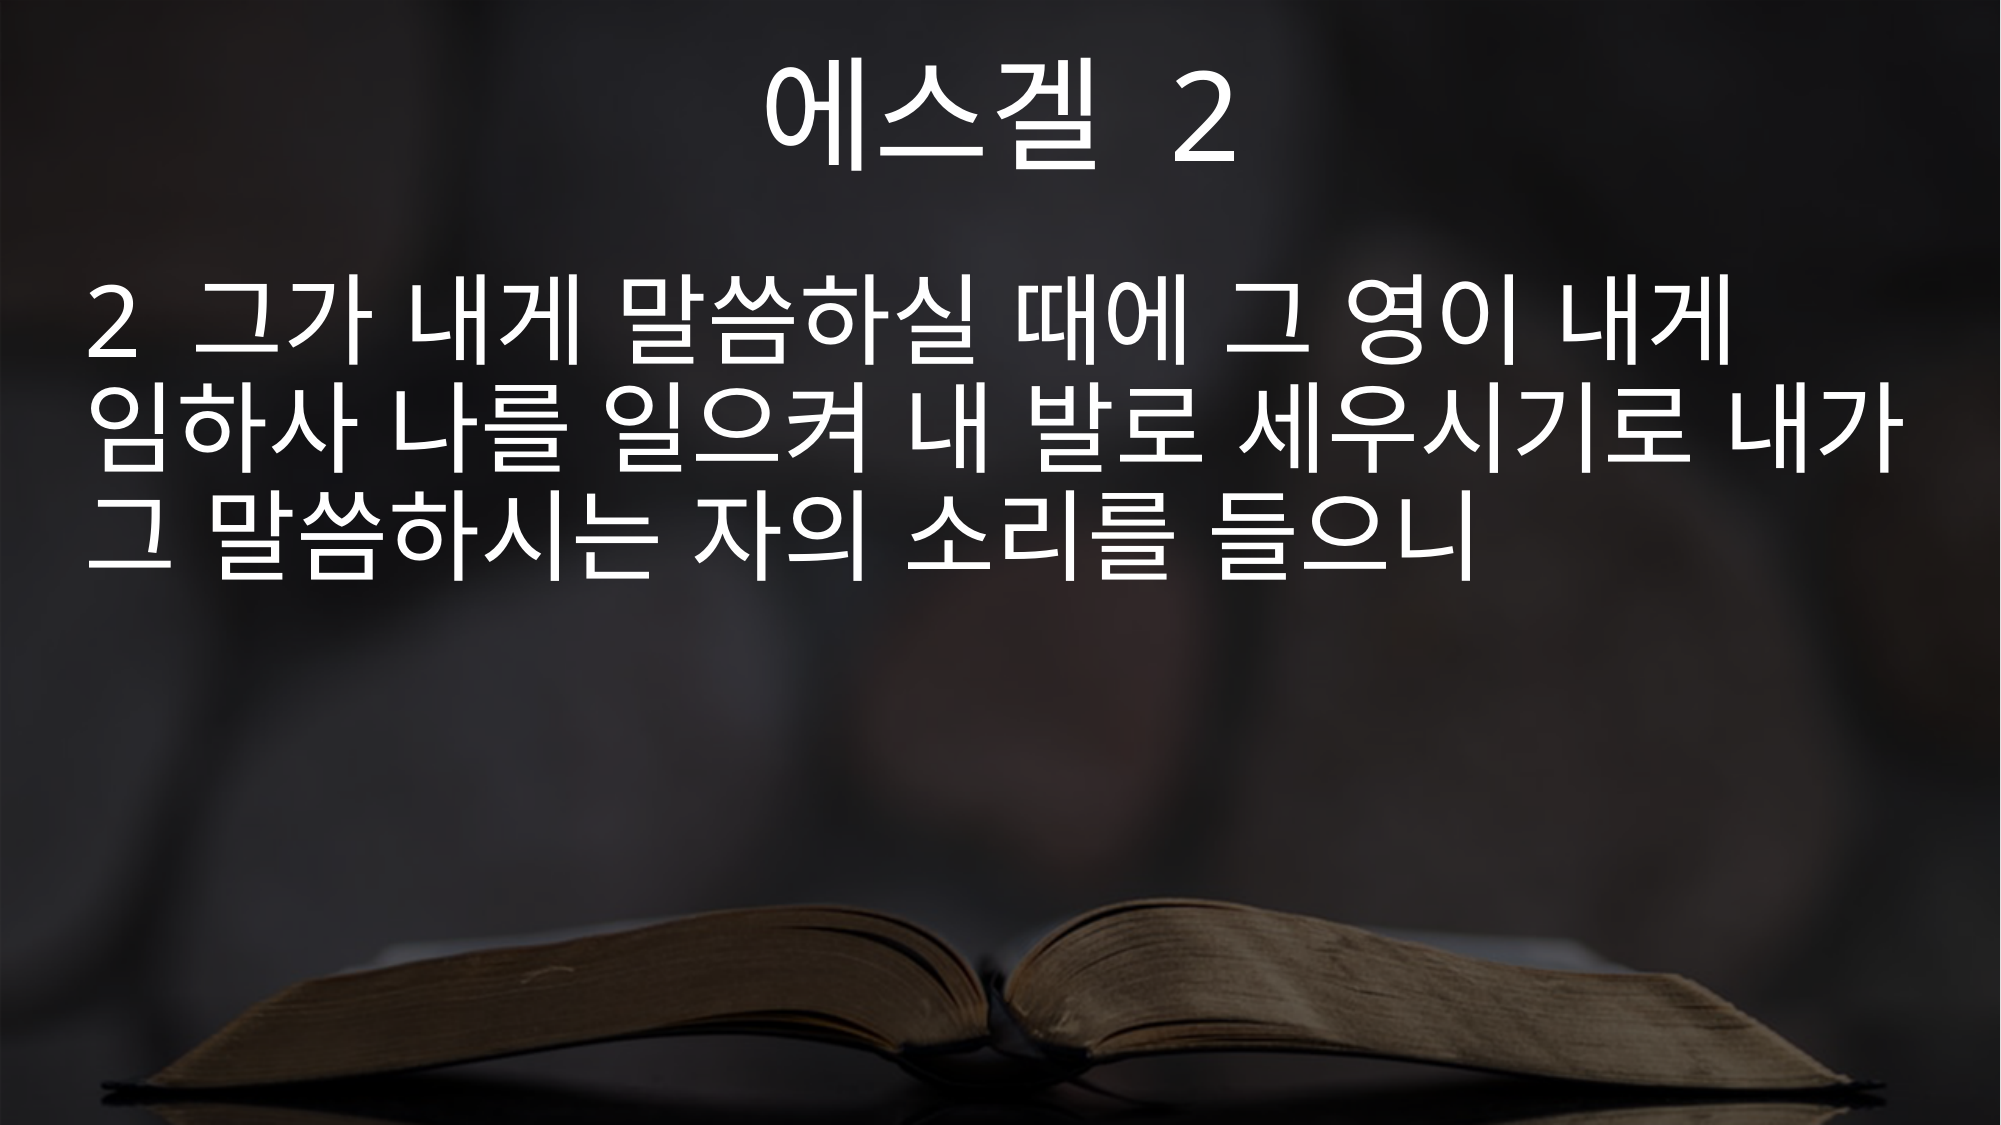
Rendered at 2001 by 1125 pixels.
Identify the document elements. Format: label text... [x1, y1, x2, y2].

footer 에스겔 2 [0, 32, 2000, 192]
list 2 그가 내게 말씀하실 때에 그 영이 내게 임하사 나를 일으켜 내 발로 세우시기로 내가 그 말씀하시는 자의 소리를 들으니 [69, 263, 1953, 423]
picture [0, 0, 2001, 1125]
